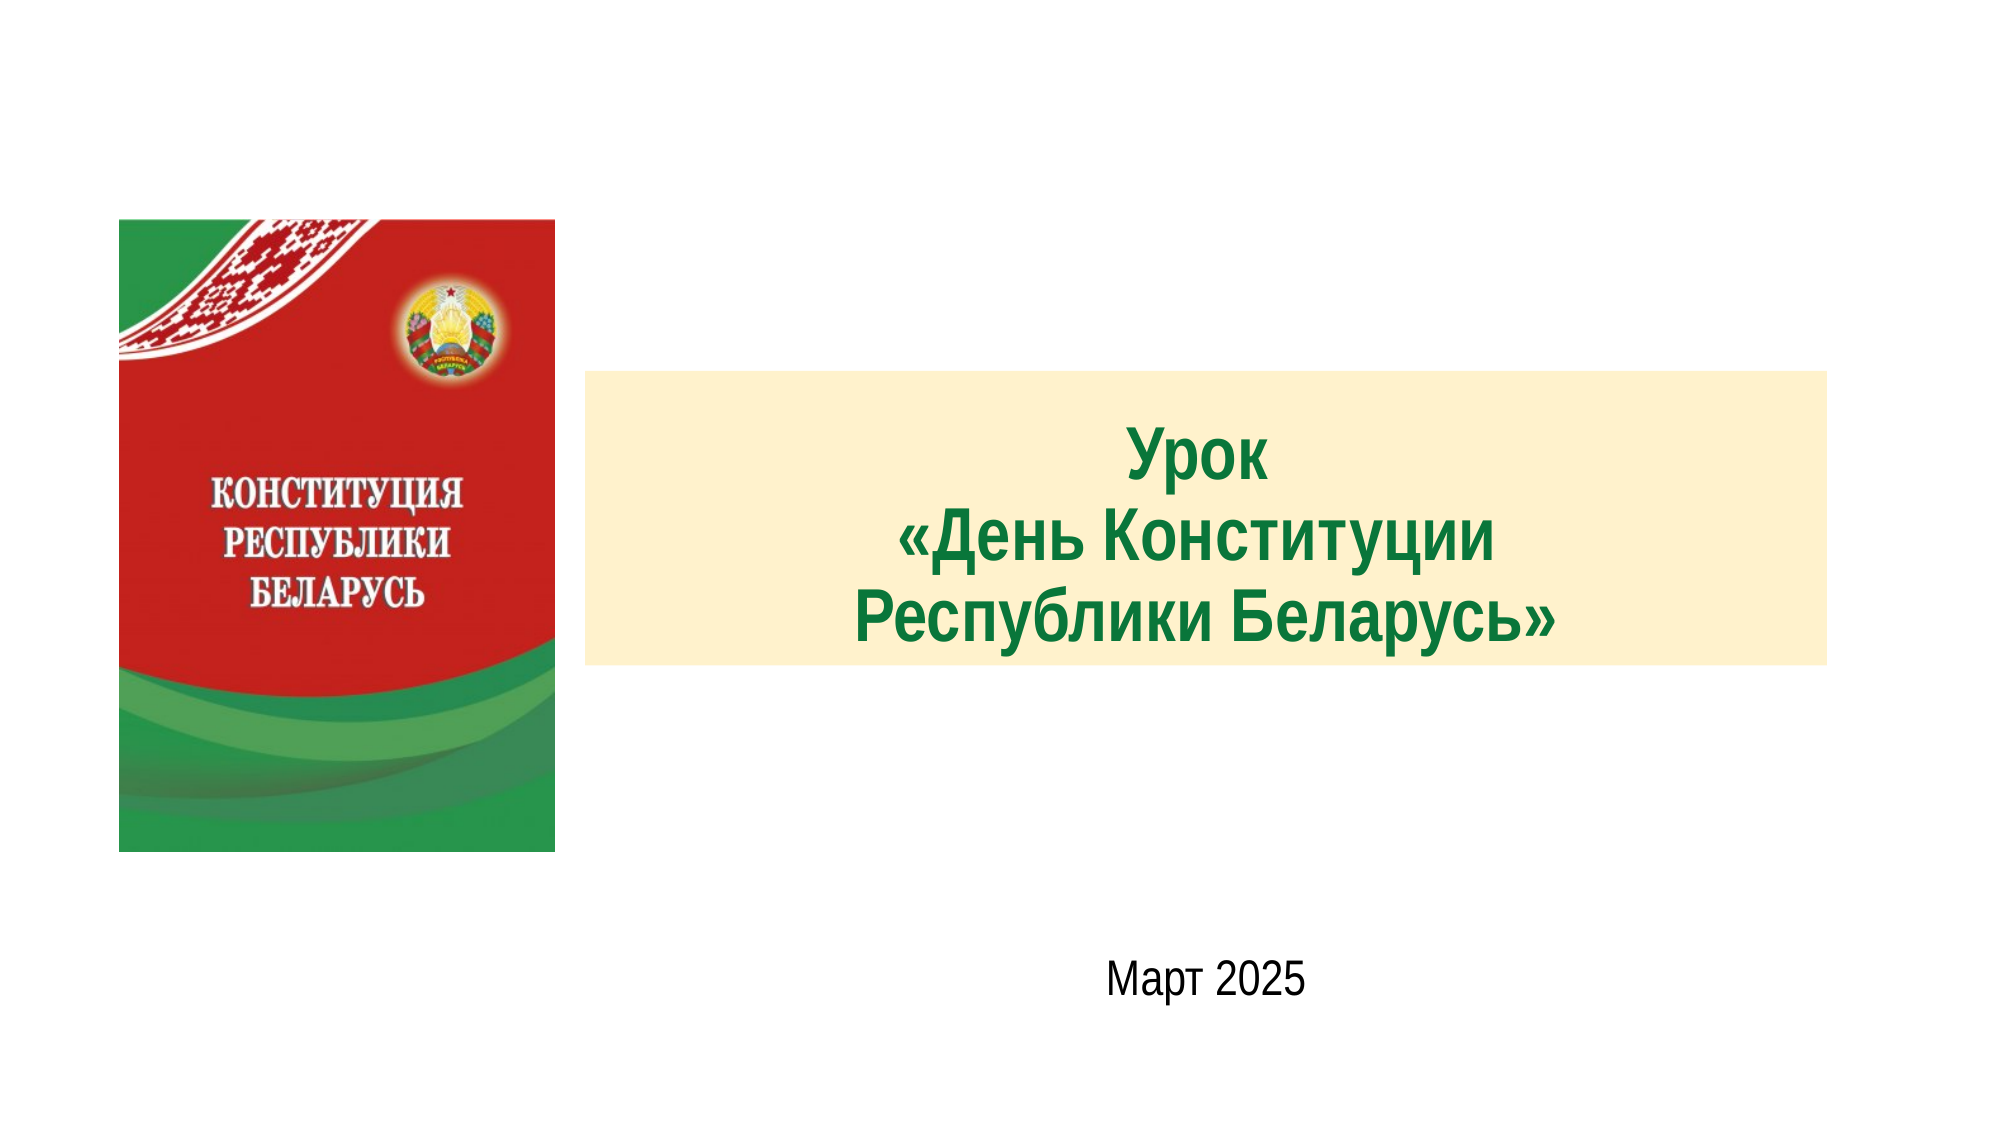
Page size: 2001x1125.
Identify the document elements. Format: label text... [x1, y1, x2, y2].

subtitle Март 2025 [670, 945, 1742, 1064]
title Урок «День Конституции Республики Беларусь» [585, 370, 1827, 666]
picture [119, 219, 555, 852]
